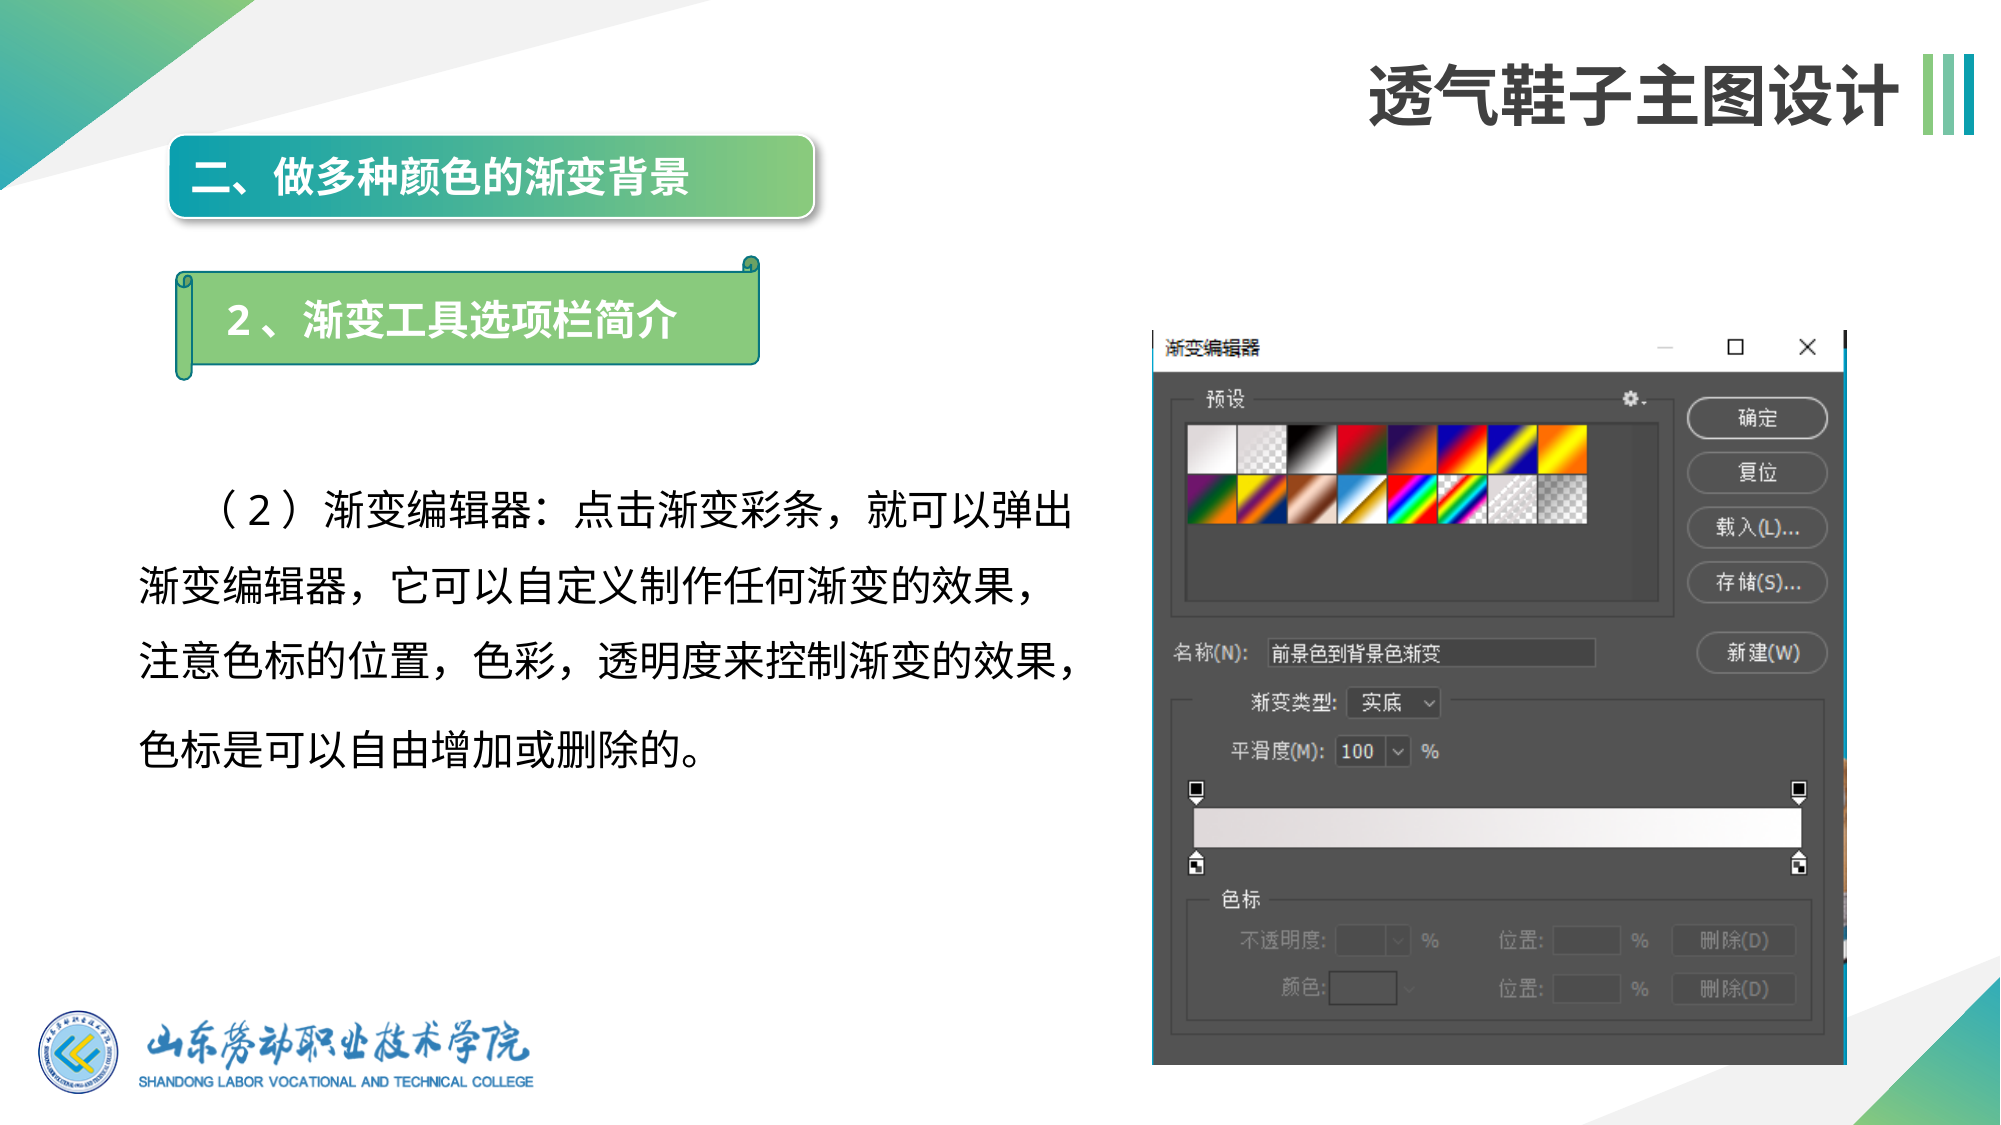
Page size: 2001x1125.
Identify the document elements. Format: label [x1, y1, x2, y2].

picture [38, 1010, 550, 1094]
text_box [0, 0, 2000, 1125]
picture [1152, 330, 1847, 1065]
text_box [1928, 54, 1969, 136]
text_box [91, 134, 1352, 218]
